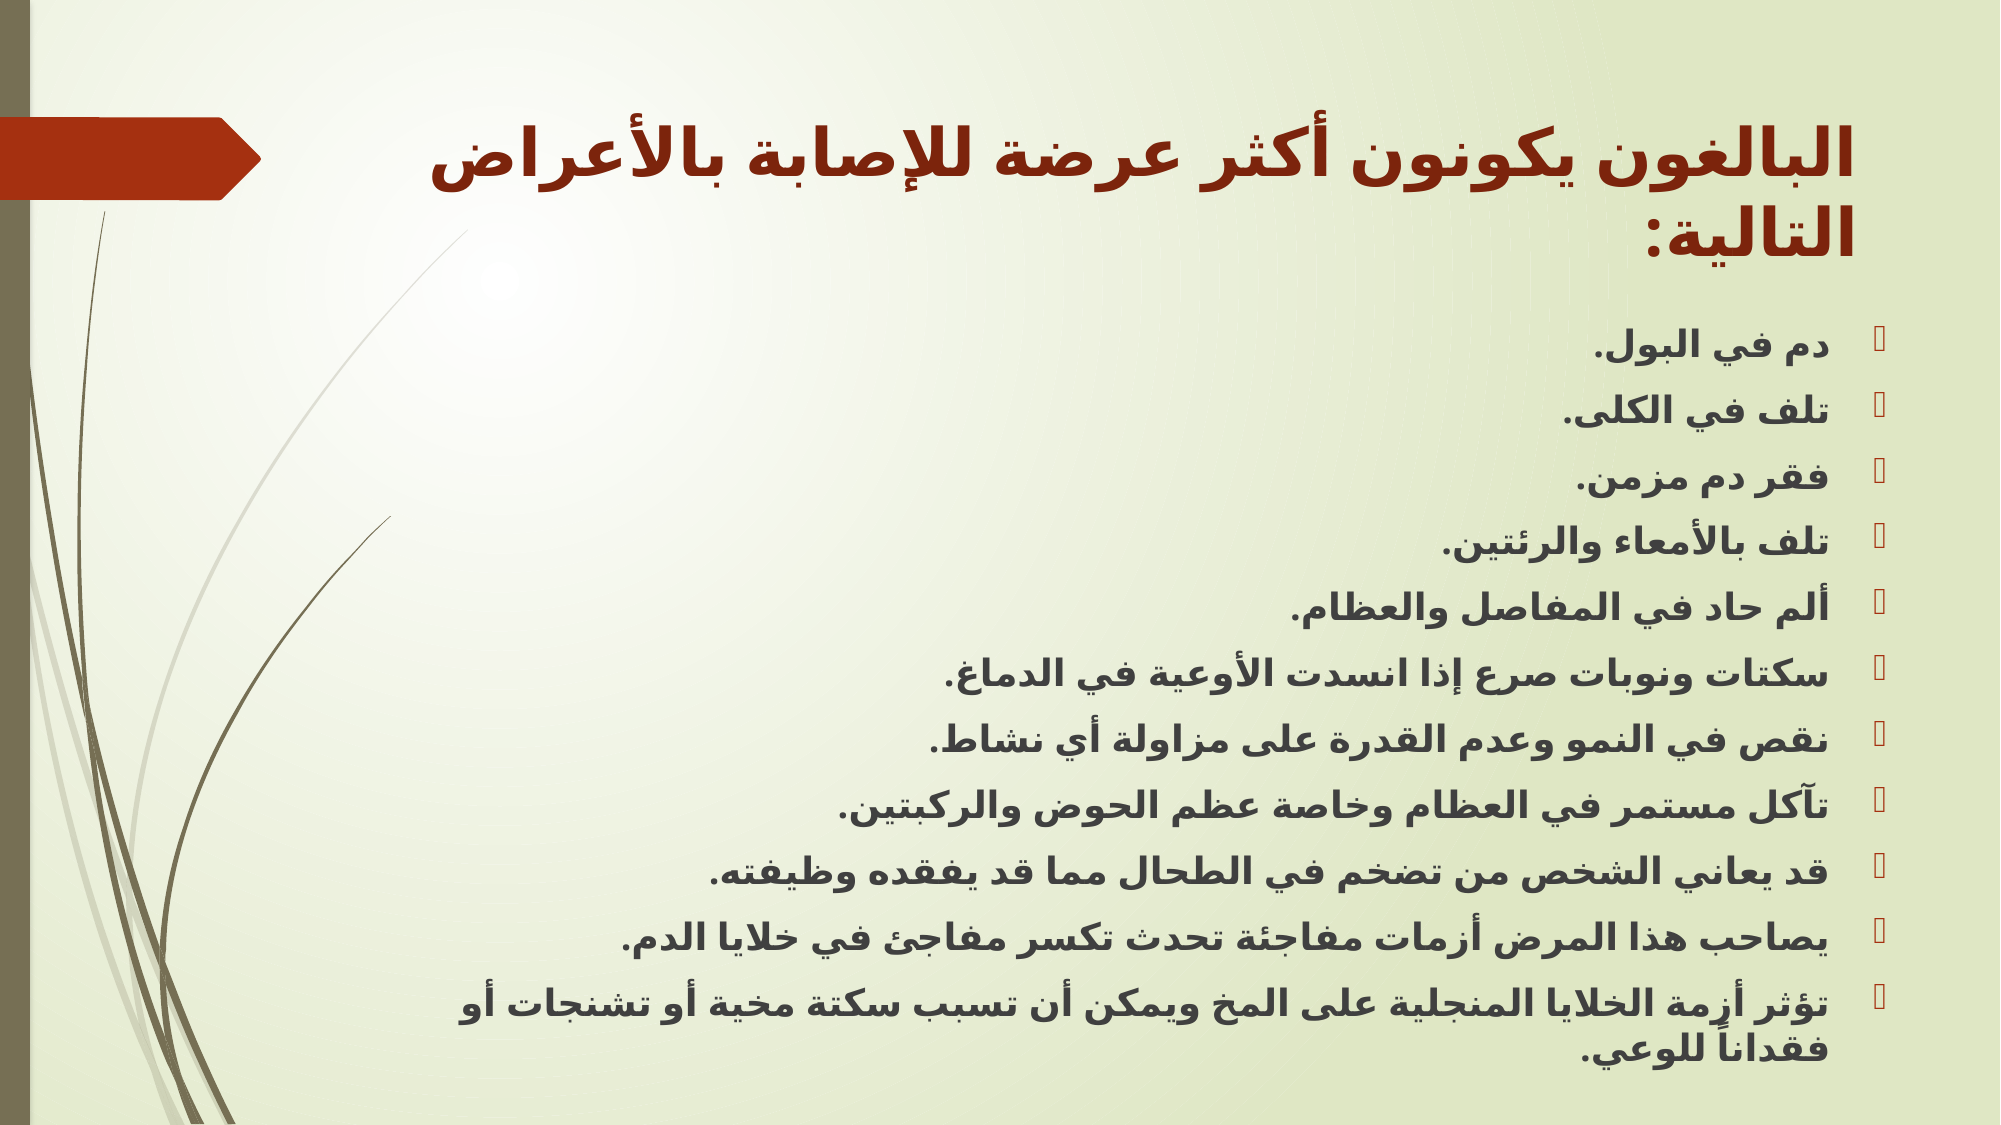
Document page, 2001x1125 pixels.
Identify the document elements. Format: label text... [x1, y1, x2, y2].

list دم في البول. تلف في الكلى. فقر دم مزمن. تلف بالأمعاء والرئتين. ألم حاد في المفاصل والعظام. سكتات ونوبات صرع إذا انسدت الأوعية في الدماغ. نقص في النمو وعدم القدرة على مزاولة أي نشاط. تآكل مستمر في العظام وخاصة عظم الحوض والركبتين. قد يعاني الشخص من تضخم في الطحال مما قد يفقده وظيفته. يصاحب هذا المرض أزمات مفاجئة تحدث تكسر مفاجئ في خلايا الدم. تؤثر أزمة الخلايا المنجلية على المخ ويمكن أن تسبب سكتة مخية أو تشنجات أو فقداناً للوعي. [439, 312, 1902, 933]
title البالغون يكونون أكثر عرضة للإصابة بالأعراض التالية: [411, 102, 1874, 313]
